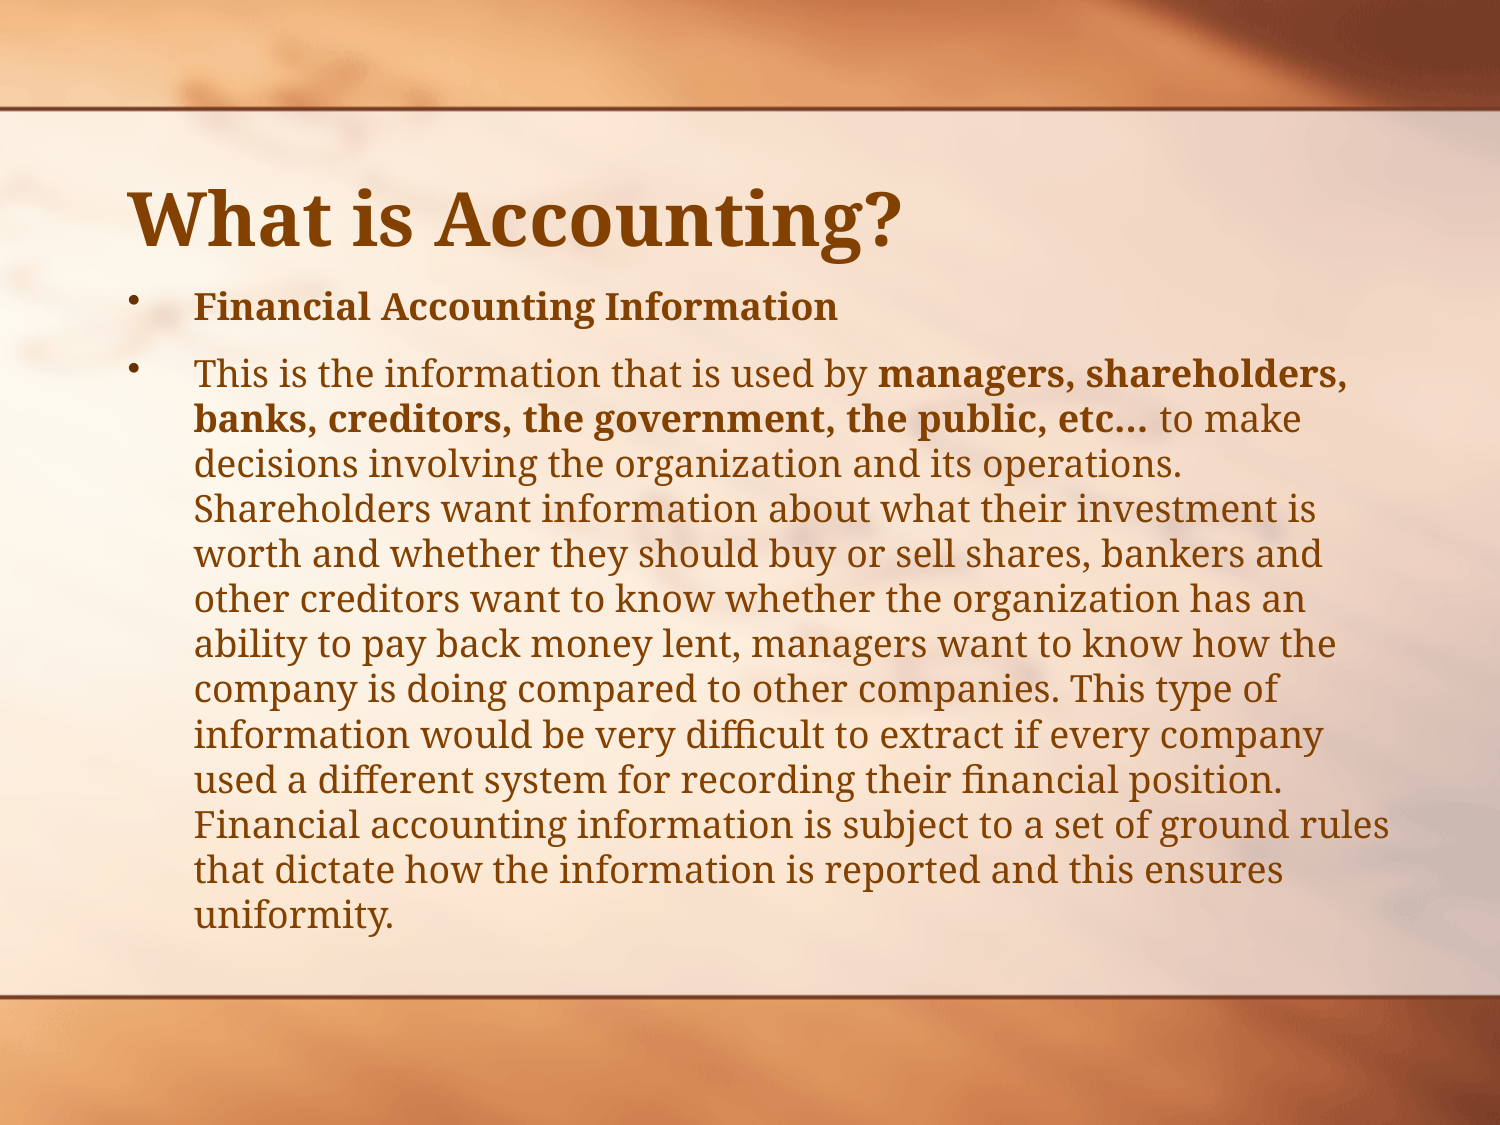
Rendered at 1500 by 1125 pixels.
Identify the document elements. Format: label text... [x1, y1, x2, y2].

picture [0, 0, 1500, 1125]
list Financial Accounting Information This is the information that is used by managers, shareholders, banks, creditors, the government, the public, etc… to make decisions involving the organization and its operations. Shareholders want information about what their investment is worth and whether they should buy or sell shares, bankers and other creditors want to know whether the organization has an ability to pay back money lent, managers want to know how the company is doing compared to other companies. This type of information would be very difficult to extract if every company used a different system for recording their financial position. Financial accounting information is subject to a set of ground rules that dictate how the information is reported and this ensures uniformity. [112, 274, 1413, 951]
title What is Accounting? [112, 124, 1413, 270]
